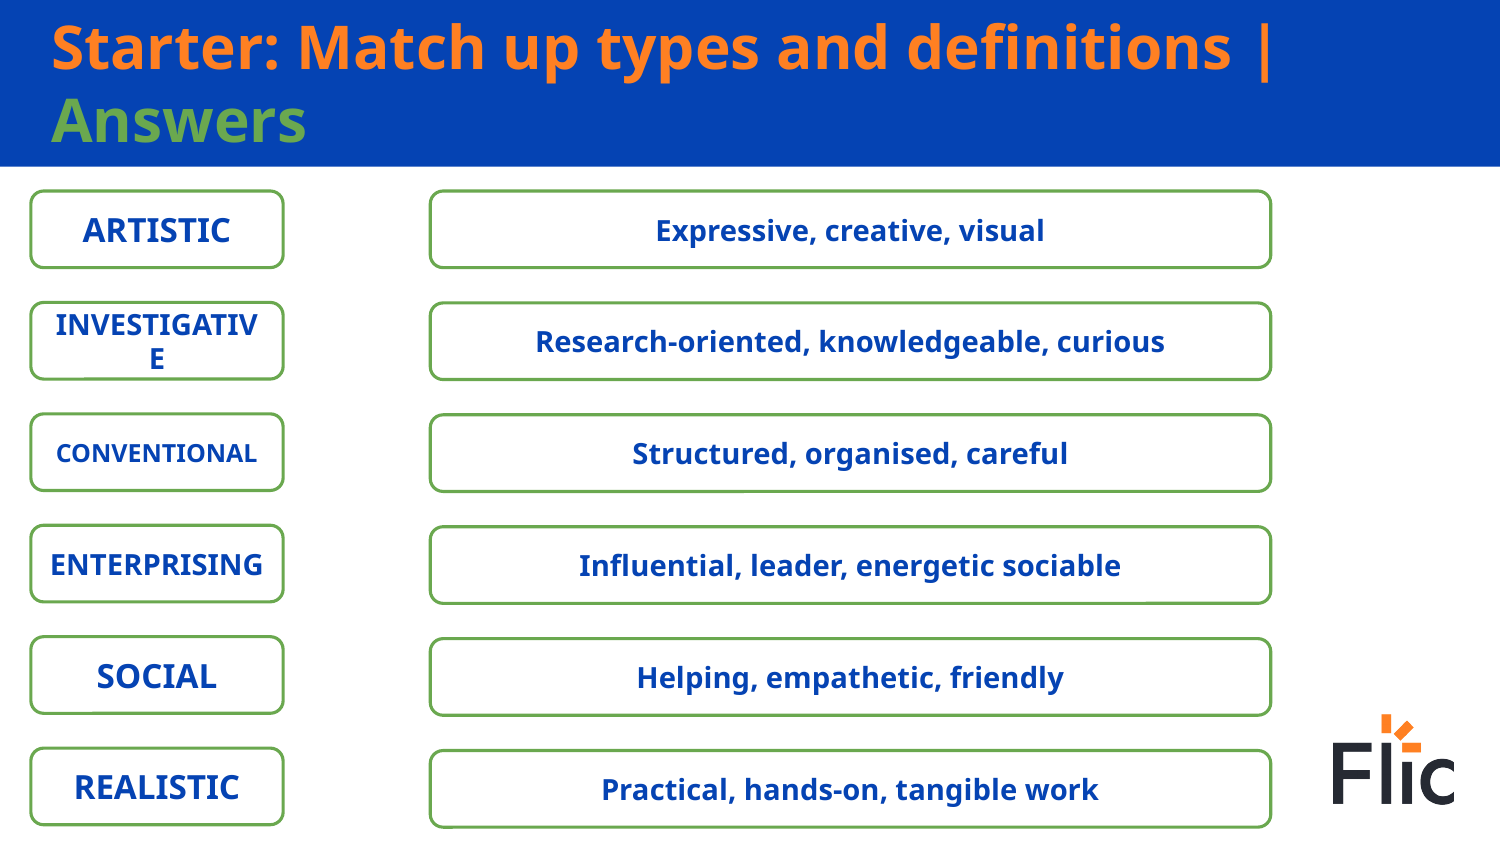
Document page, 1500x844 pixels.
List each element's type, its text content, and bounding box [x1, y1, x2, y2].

text_box Research-oriented, knowledgeable, curious [430, 302, 1271, 380]
text_box Helping, empathetic, friendly [430, 638, 1271, 716]
text_box REALISTIC [30, 748, 284, 825]
text_box Expressive, creative, visual [430, 190, 1271, 268]
text_box ENTERPRISING [30, 525, 284, 602]
text_box CONVENTIONAL [30, 413, 284, 491]
picture [1333, 714, 1454, 805]
text_box Influential, leader, energetic sociable [430, 526, 1271, 604]
text_box Structured, organised, careful [430, 414, 1271, 492]
title Starter: Match up types and definitions | Answers [36, 39, 1482, 125]
text_box INVESTIGATIVE [30, 302, 284, 380]
text_box Practical, hands-on, tangible work [430, 750, 1271, 828]
text_box ARTISTIC [30, 190, 284, 268]
text_box SOCIAL [30, 636, 284, 714]
